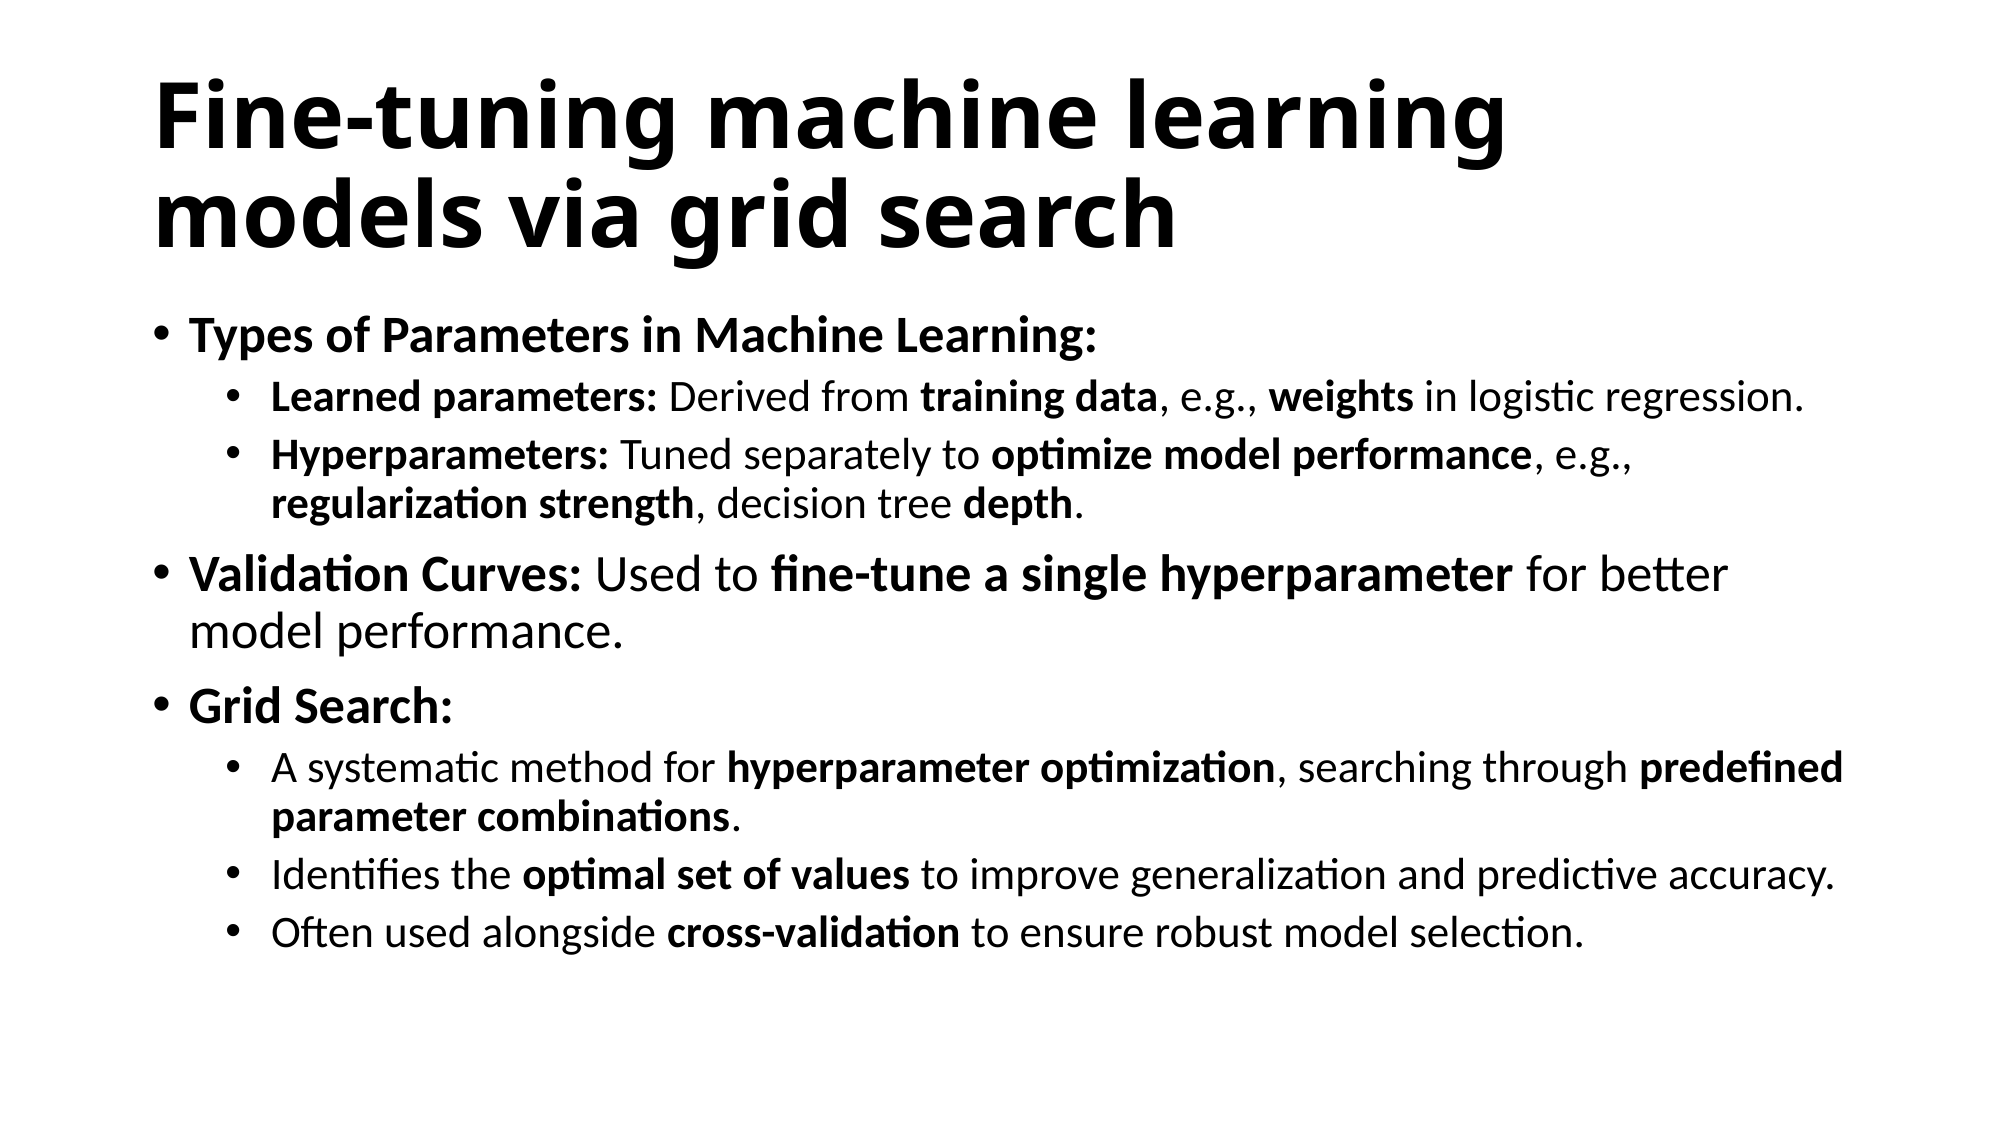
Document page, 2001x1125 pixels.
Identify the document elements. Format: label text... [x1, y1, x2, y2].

list Types of Parameters in Machine Learning: Learned parameters: Derived from training data, e.g., weights in logistic regression. Hyperparameters: Tuned separately to optimize model performance, e.g., regularization strength, decision tree depth. Validation Curves: Used to fine-tune a single hyperparameter for better model performance. Grid Search: A systematic method for hyperparameter optimization, searching through predefined parameter combinations. Identifies the optimal set of values to improve generalization and predictive accuracy. Often used alongside cross-validation to ensure robust model selection. [137, 299, 1863, 1014]
title Fine-tuning machine learning models via grid search [137, 59, 1863, 278]
